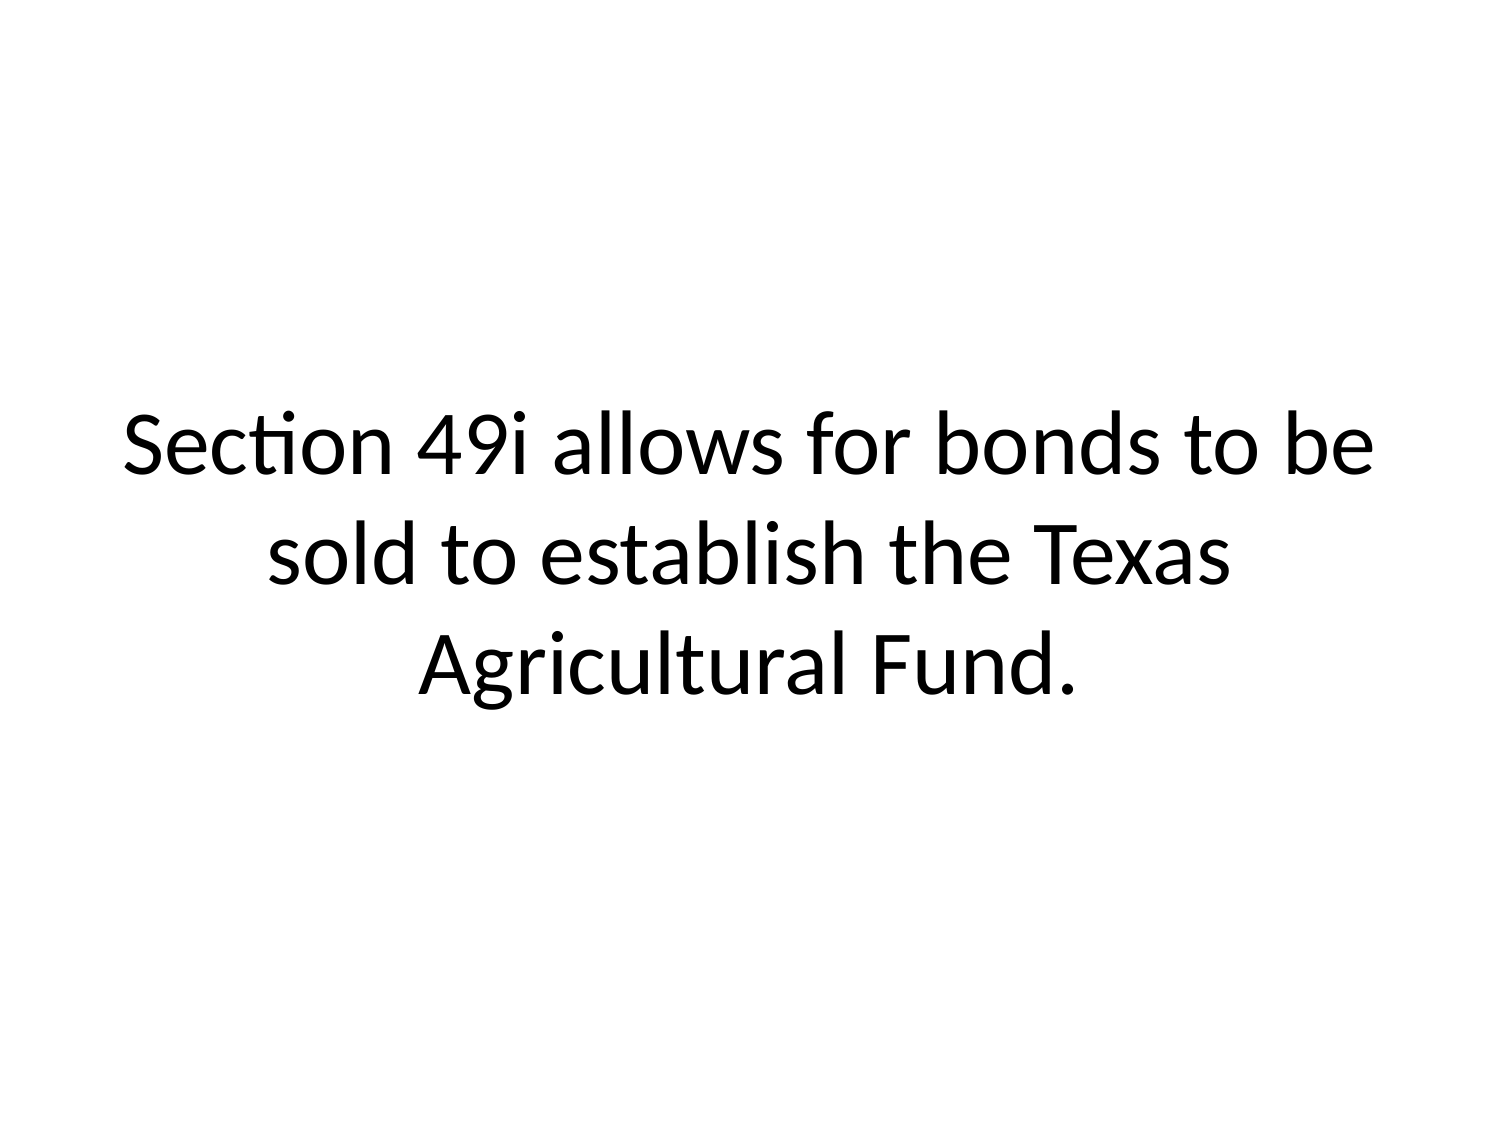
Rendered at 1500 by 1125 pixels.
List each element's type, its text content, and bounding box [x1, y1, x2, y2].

title Section 49i allows for bonds to be sold to establish the Texas Agricultural Fund. [75, 45, 1425, 1050]
